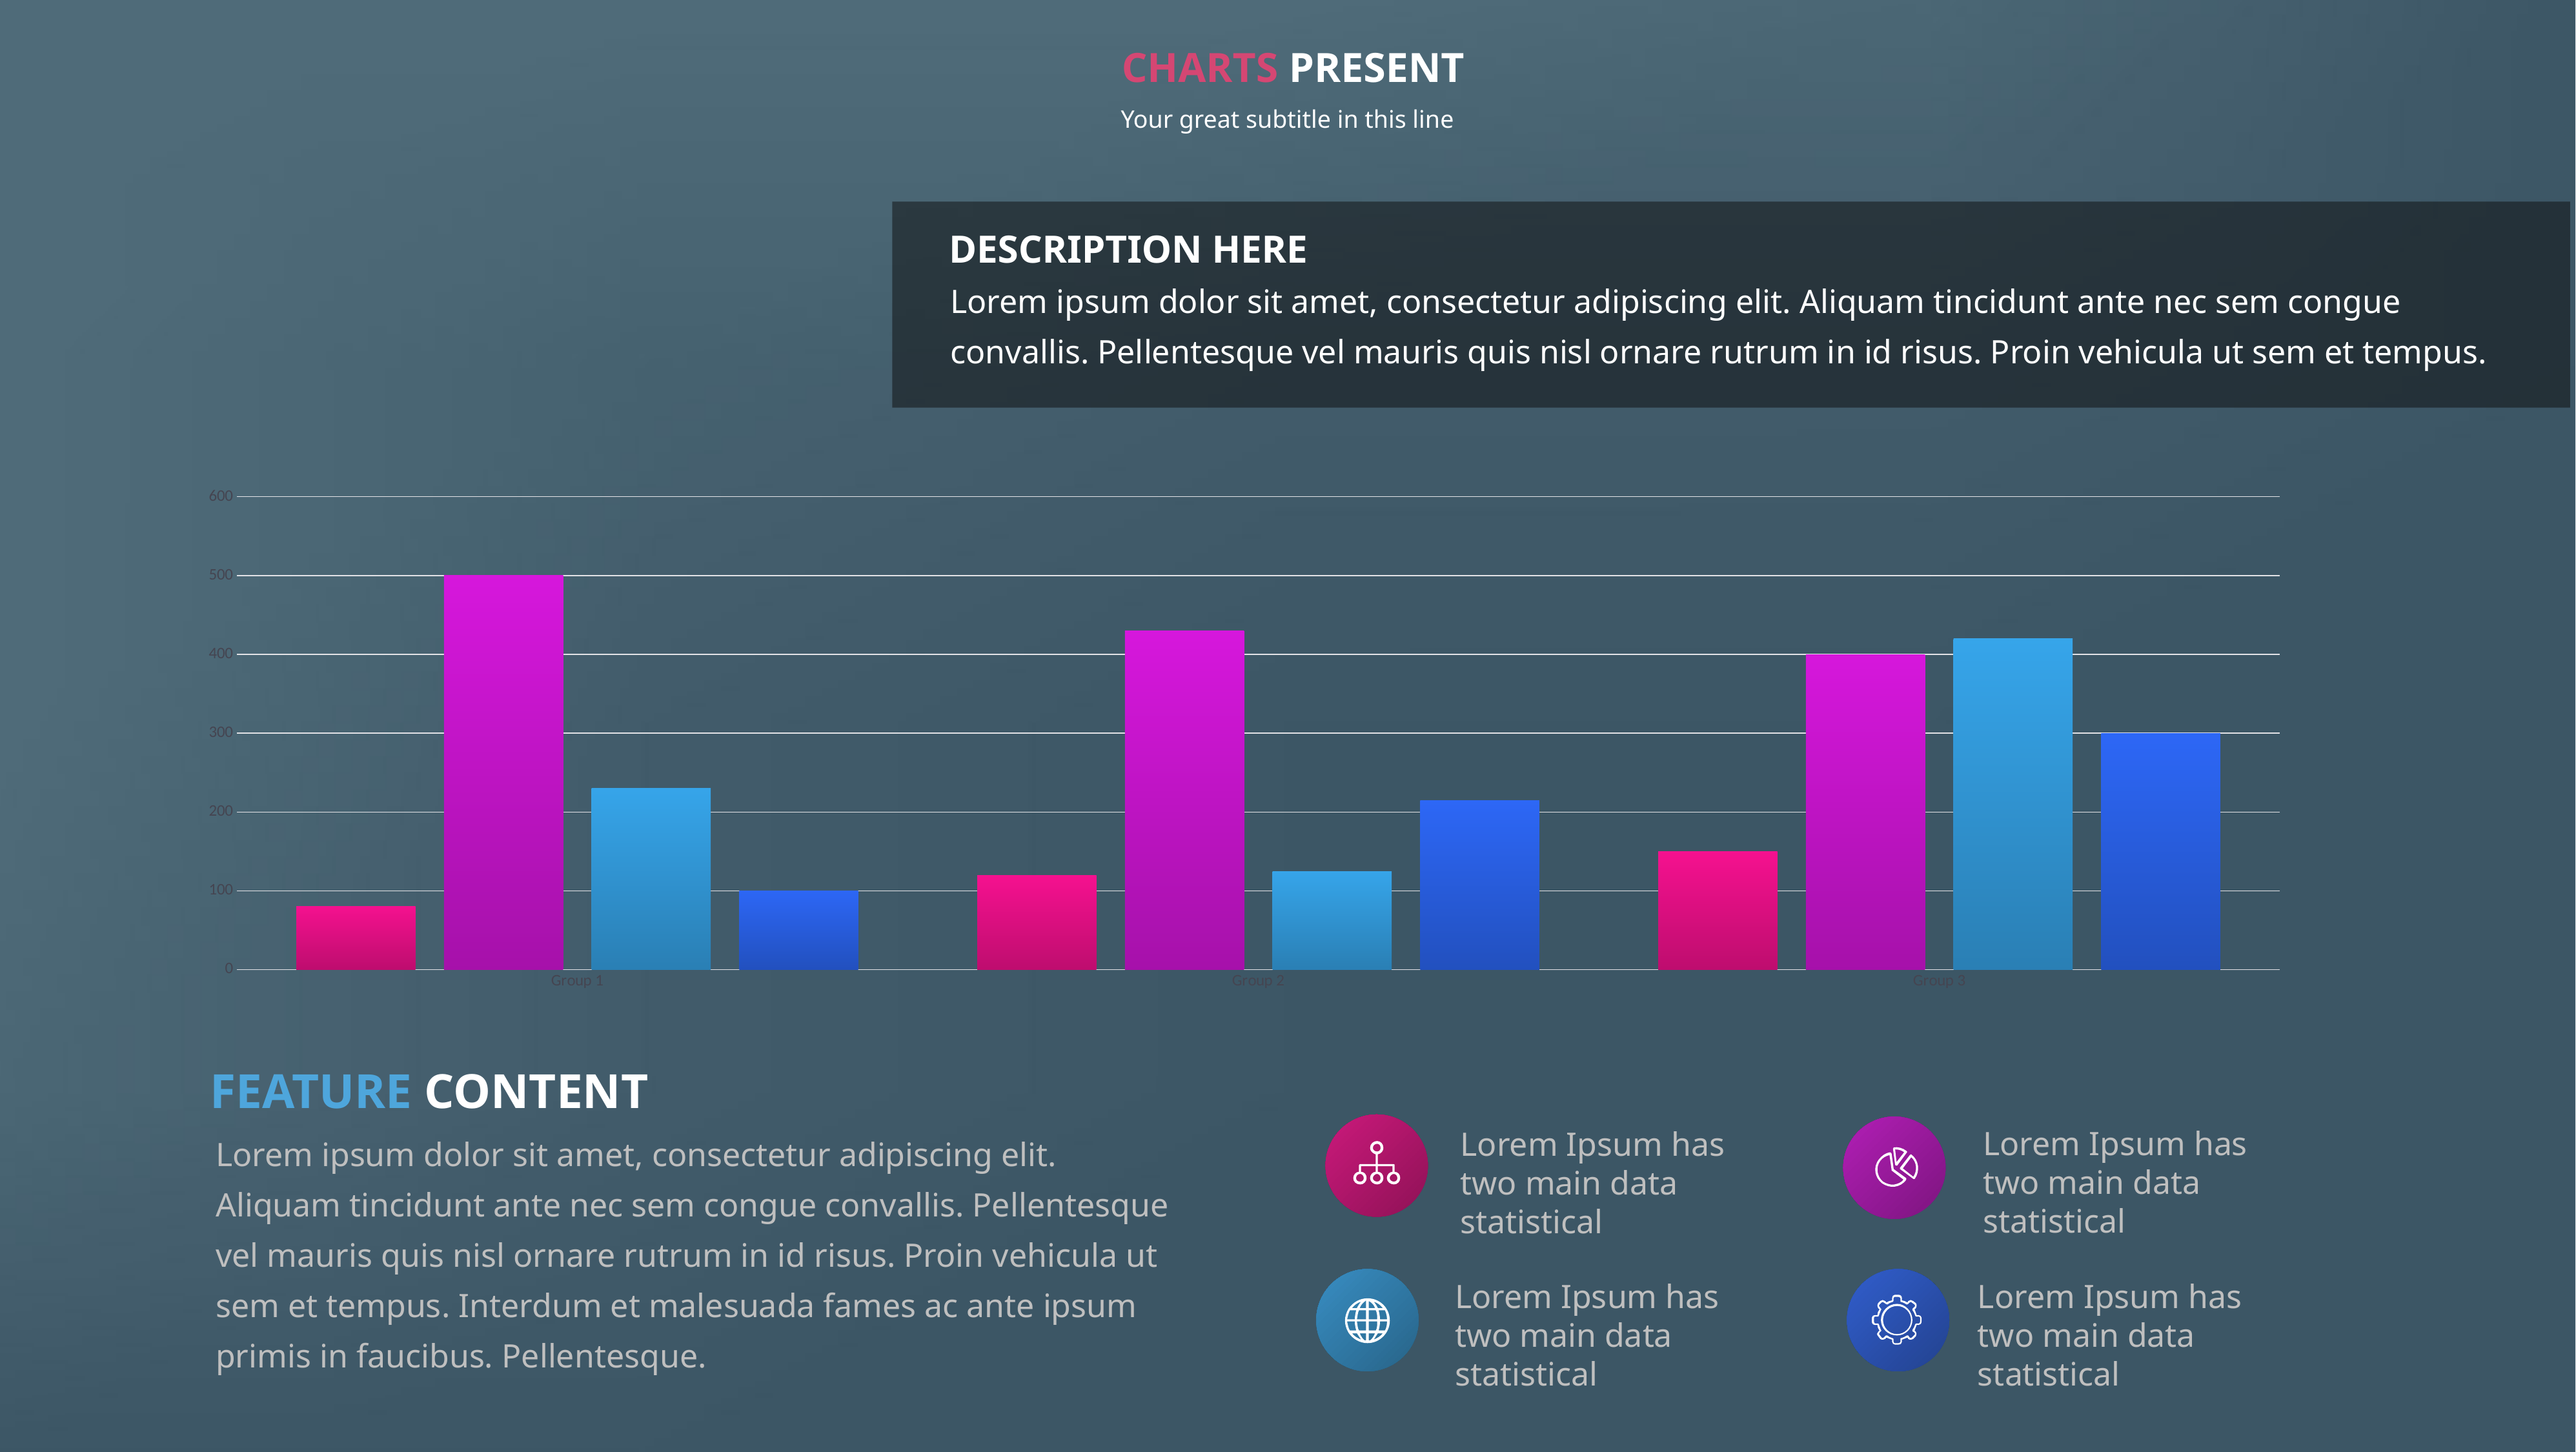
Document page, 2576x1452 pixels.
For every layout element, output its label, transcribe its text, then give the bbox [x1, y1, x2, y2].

picture [0, 0, 2576, 1452]
text_box [891, 200, 2571, 409]
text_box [803, 32, 1783, 146]
chart [101, 486, 2335, 1020]
text_box Lorem Ipsum has two main data statistical [1437, 1112, 1812, 1252]
text_box Lorem Ipsum has two main data statistical [1432, 1264, 1806, 1404]
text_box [1847, 1269, 1950, 1372]
text_box Lorem Ipsum has two main data statistical [1954, 1264, 2329, 1404]
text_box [1325, 1114, 1428, 1217]
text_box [190, 1056, 1215, 1389]
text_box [1316, 1269, 1419, 1372]
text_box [1843, 1116, 1946, 1219]
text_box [924, 215, 2522, 384]
text_box Lorem Ipsum has two main data statistical [1960, 1111, 2335, 1251]
